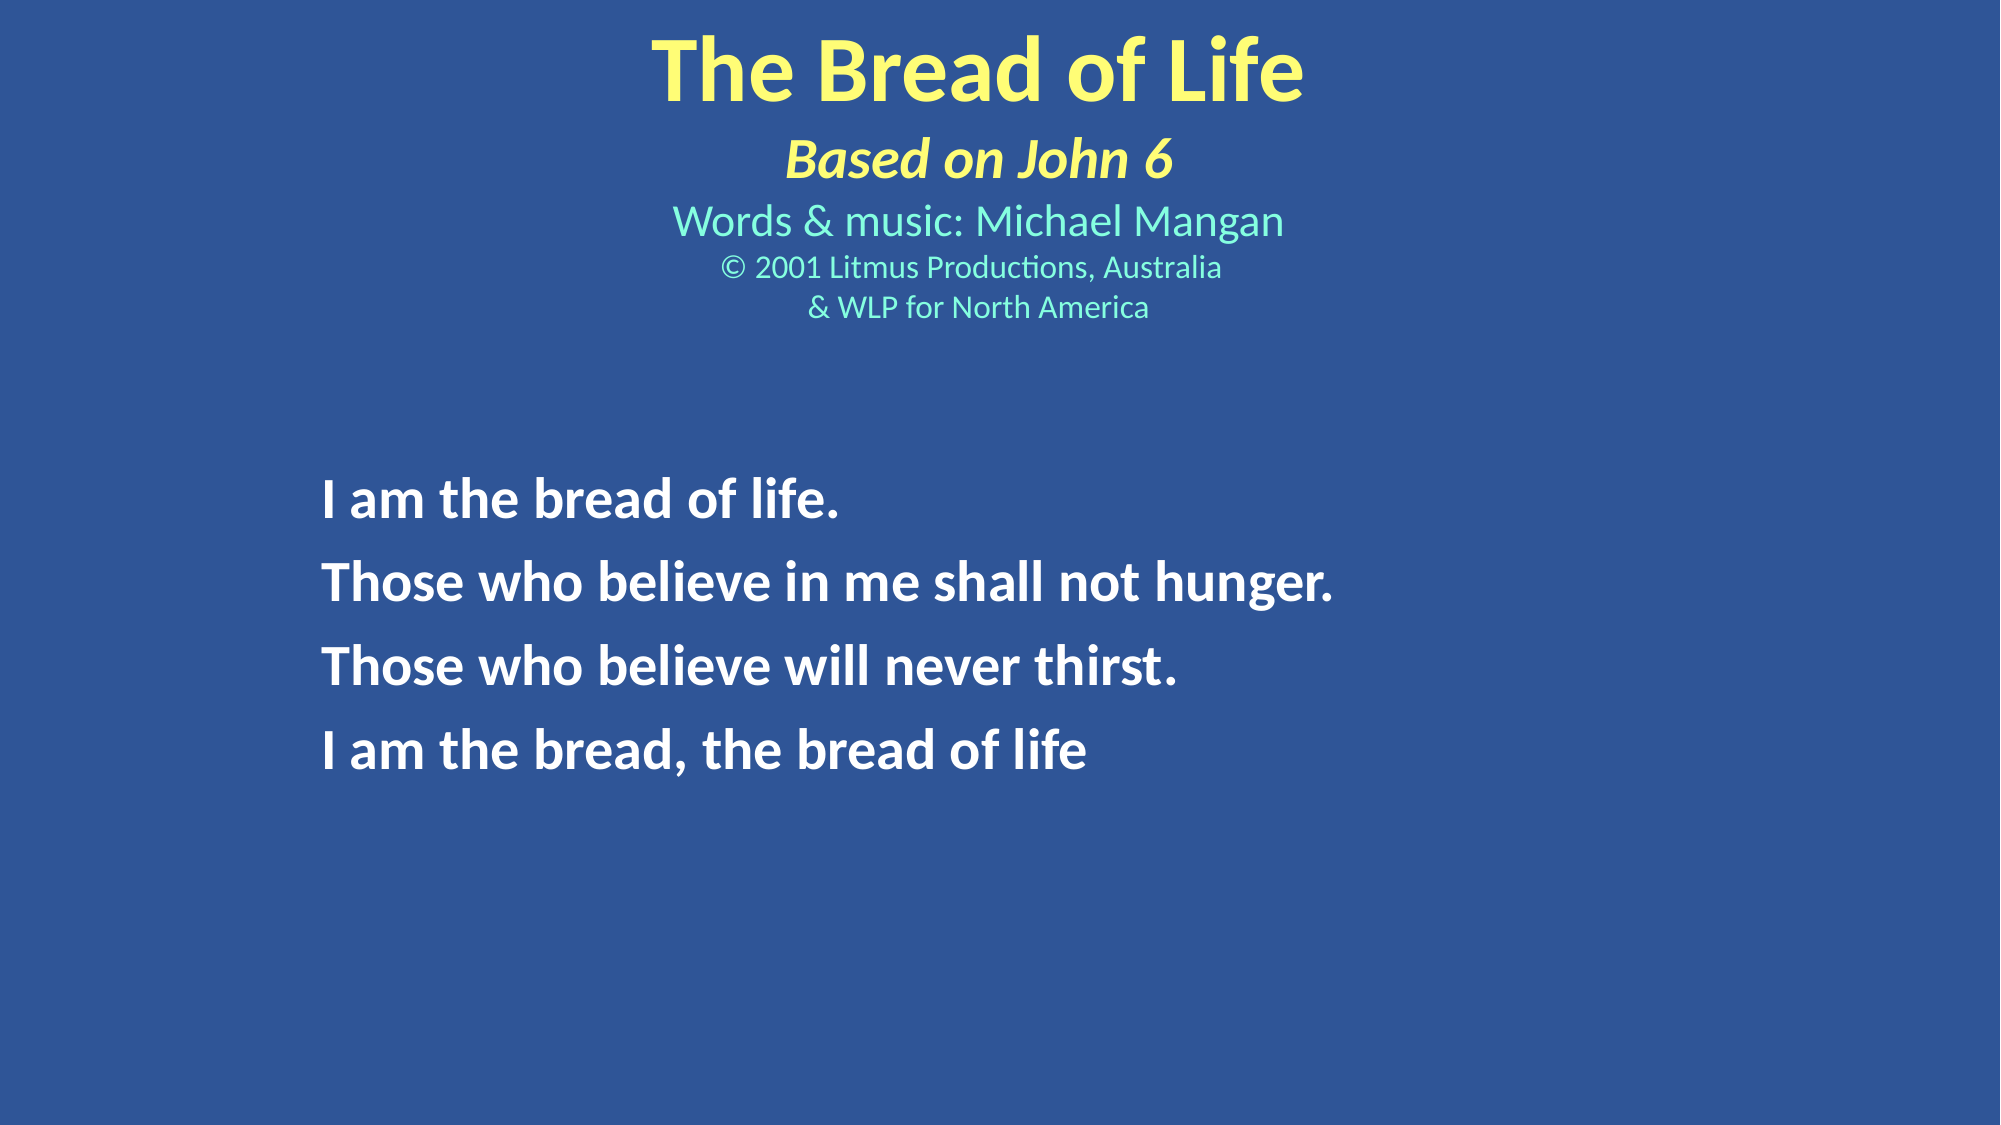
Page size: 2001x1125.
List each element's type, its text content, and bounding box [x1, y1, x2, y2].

list I am the bread of life. Those who believe in me shall not hunger. Those who believe will never thirst. I am the bread, the bread of life [306, 460, 1694, 813]
text_box The Bread of Life Based on John 6 Words & music: Michael Mangan © 2001 Litmus Productions, Australia & WLP for North America [291, 7, 1667, 327]
